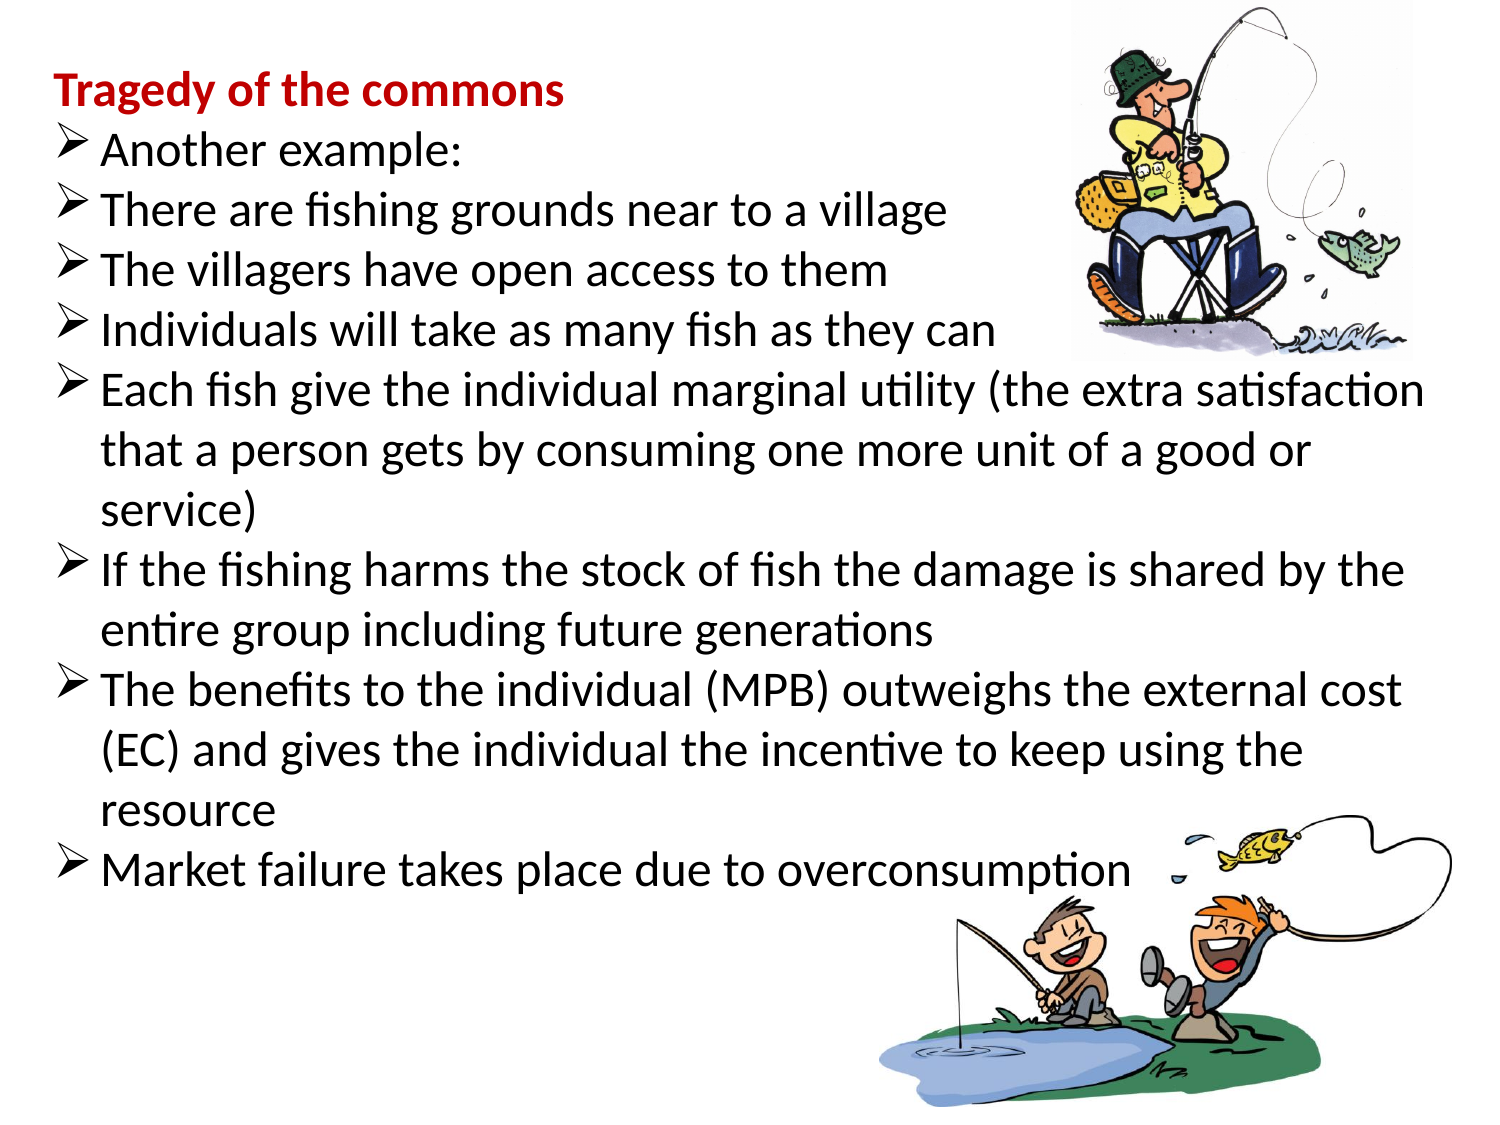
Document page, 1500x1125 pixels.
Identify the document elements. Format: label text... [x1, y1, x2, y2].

picture [1071, 0, 1413, 361]
text_box Tragedy of the commons Another example: There are fishing grounds near to a village The villagers have open access to them Individuals will take as many fish as they can Each fish give the individual marginal utility (the extra satisfaction that a person gets by consuming one more unit of a good or service) If the fishing harms the stock of fish the damage is shared by the entire group including future generations The benefits to the individual (MPB) outweighs the external cost (EC) and gives the individual the incentive to keep using the resource Market failure takes place due to overconsumption [38, 49, 1474, 995]
picture [879, 815, 1452, 1107]
